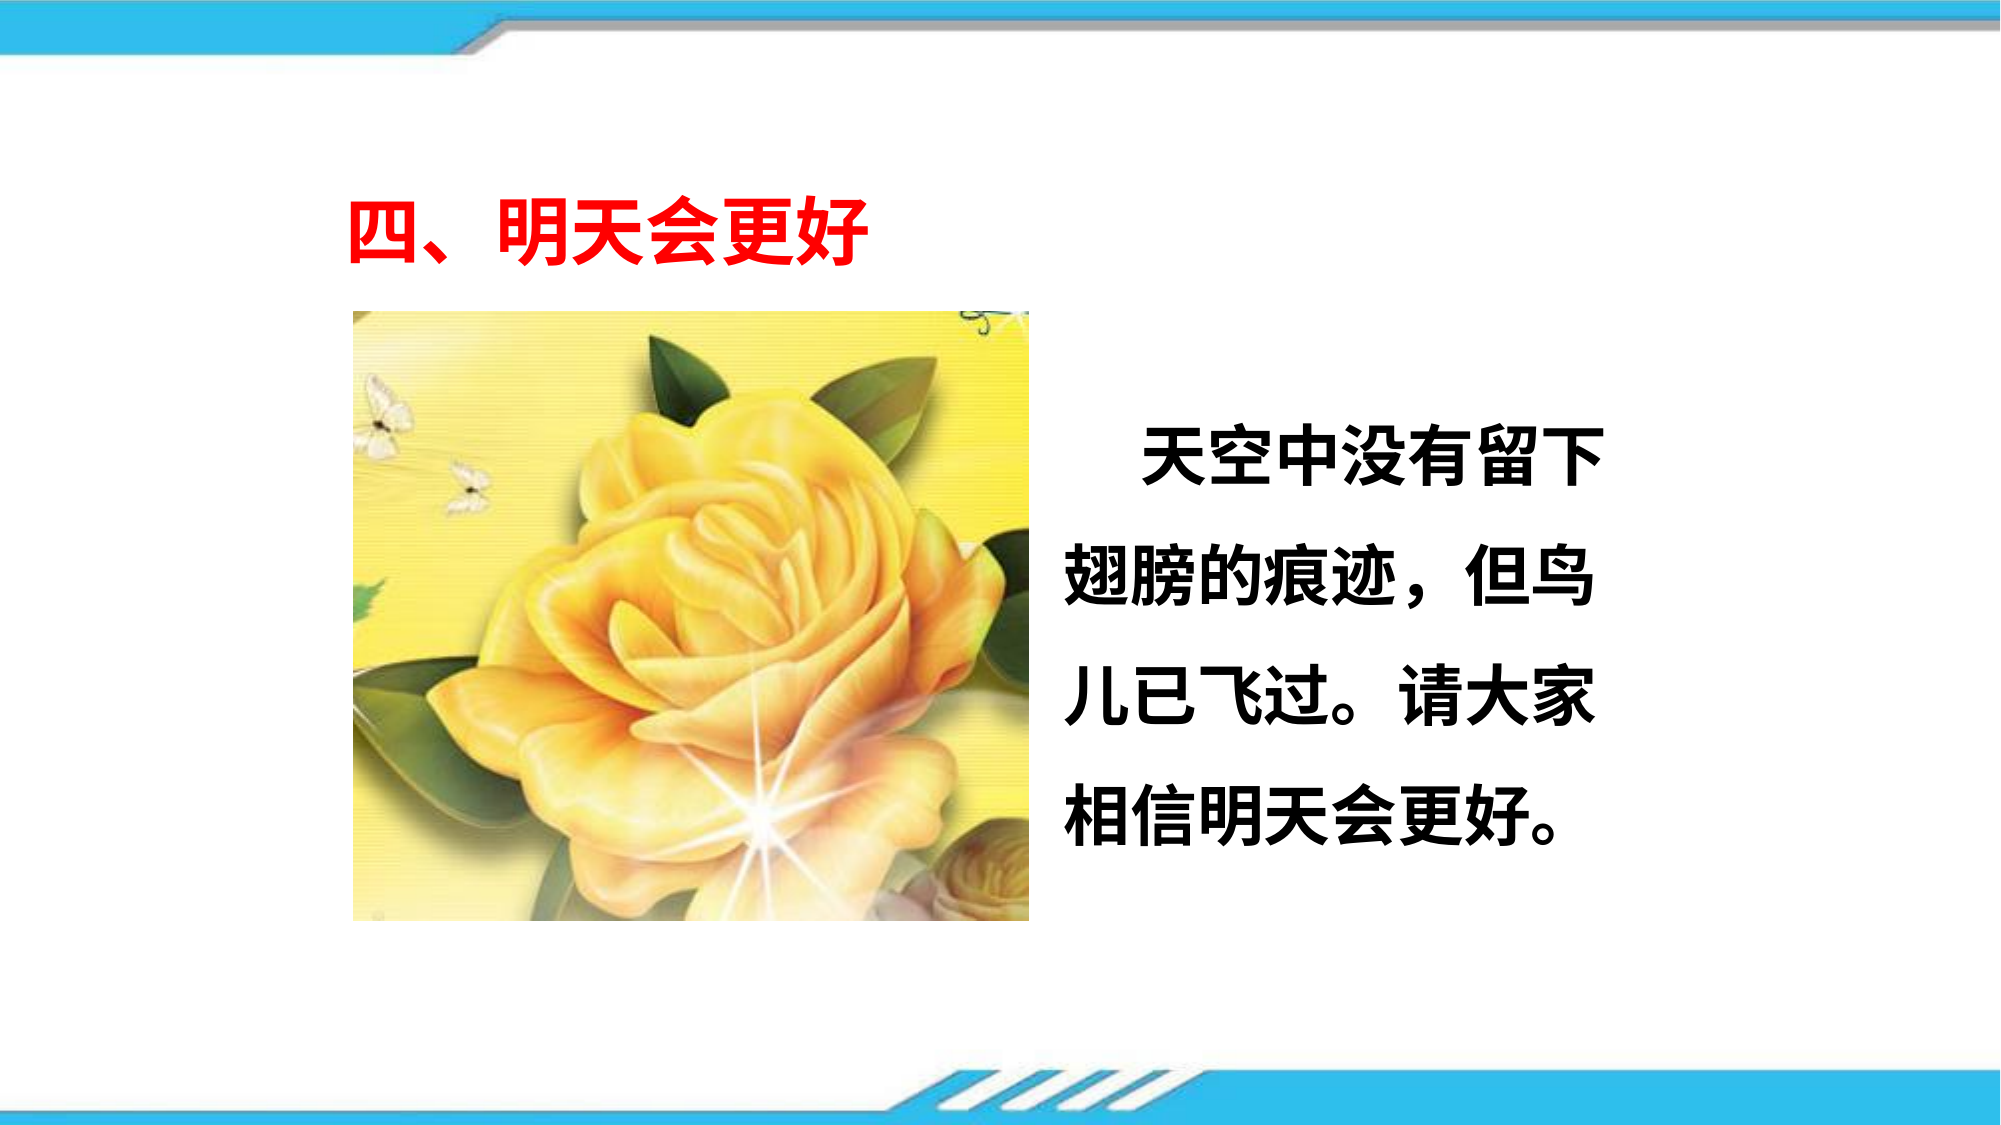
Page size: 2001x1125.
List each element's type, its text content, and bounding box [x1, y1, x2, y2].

picture [0, 0, 2001, 1125]
text_box 天空中没有留下翅膀的痕迹，但鸟儿已飞过。请大家相信明天会更好。 [1048, 366, 1656, 861]
text_box 四、明天会更好 [330, 177, 886, 282]
